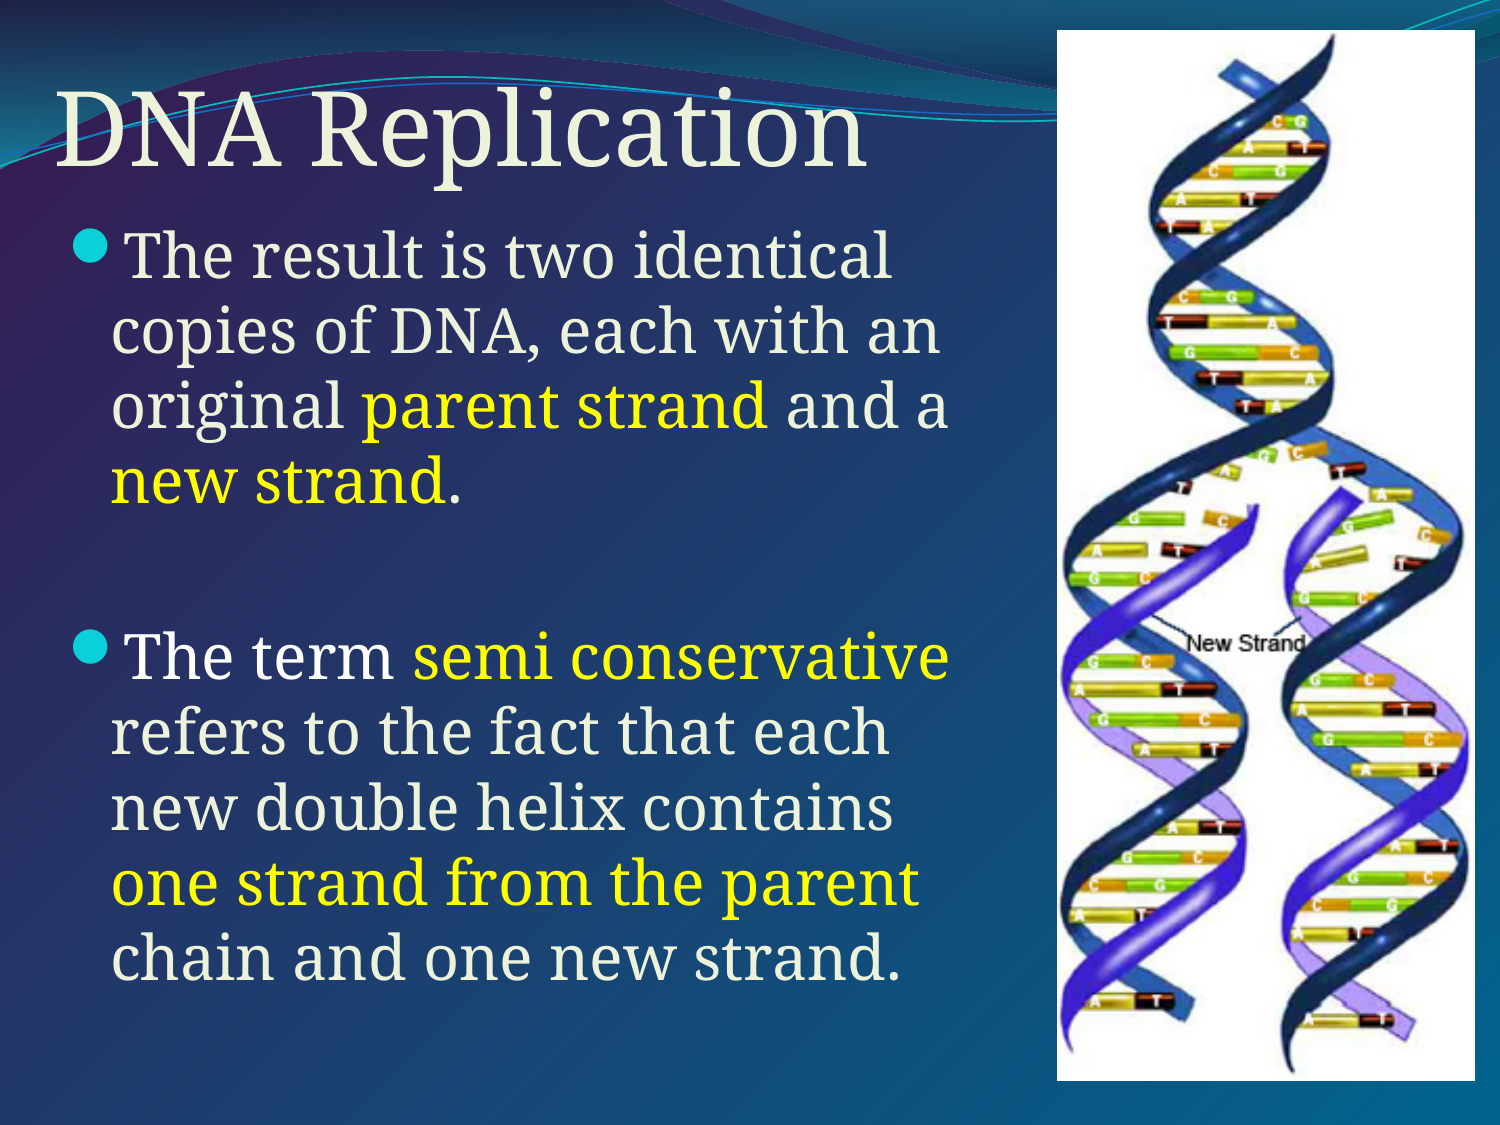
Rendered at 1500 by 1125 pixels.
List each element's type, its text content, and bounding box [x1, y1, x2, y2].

list The result is two identical copies of DNA, each with an original parent strand and a new strand. The term semi conservative refers to the fact that each new double helix contains one strand from the parent chain and one new strand. [52, 207, 987, 1017]
title DNA Replication [52, 0, 1404, 188]
picture [1056, 30, 1476, 1081]
